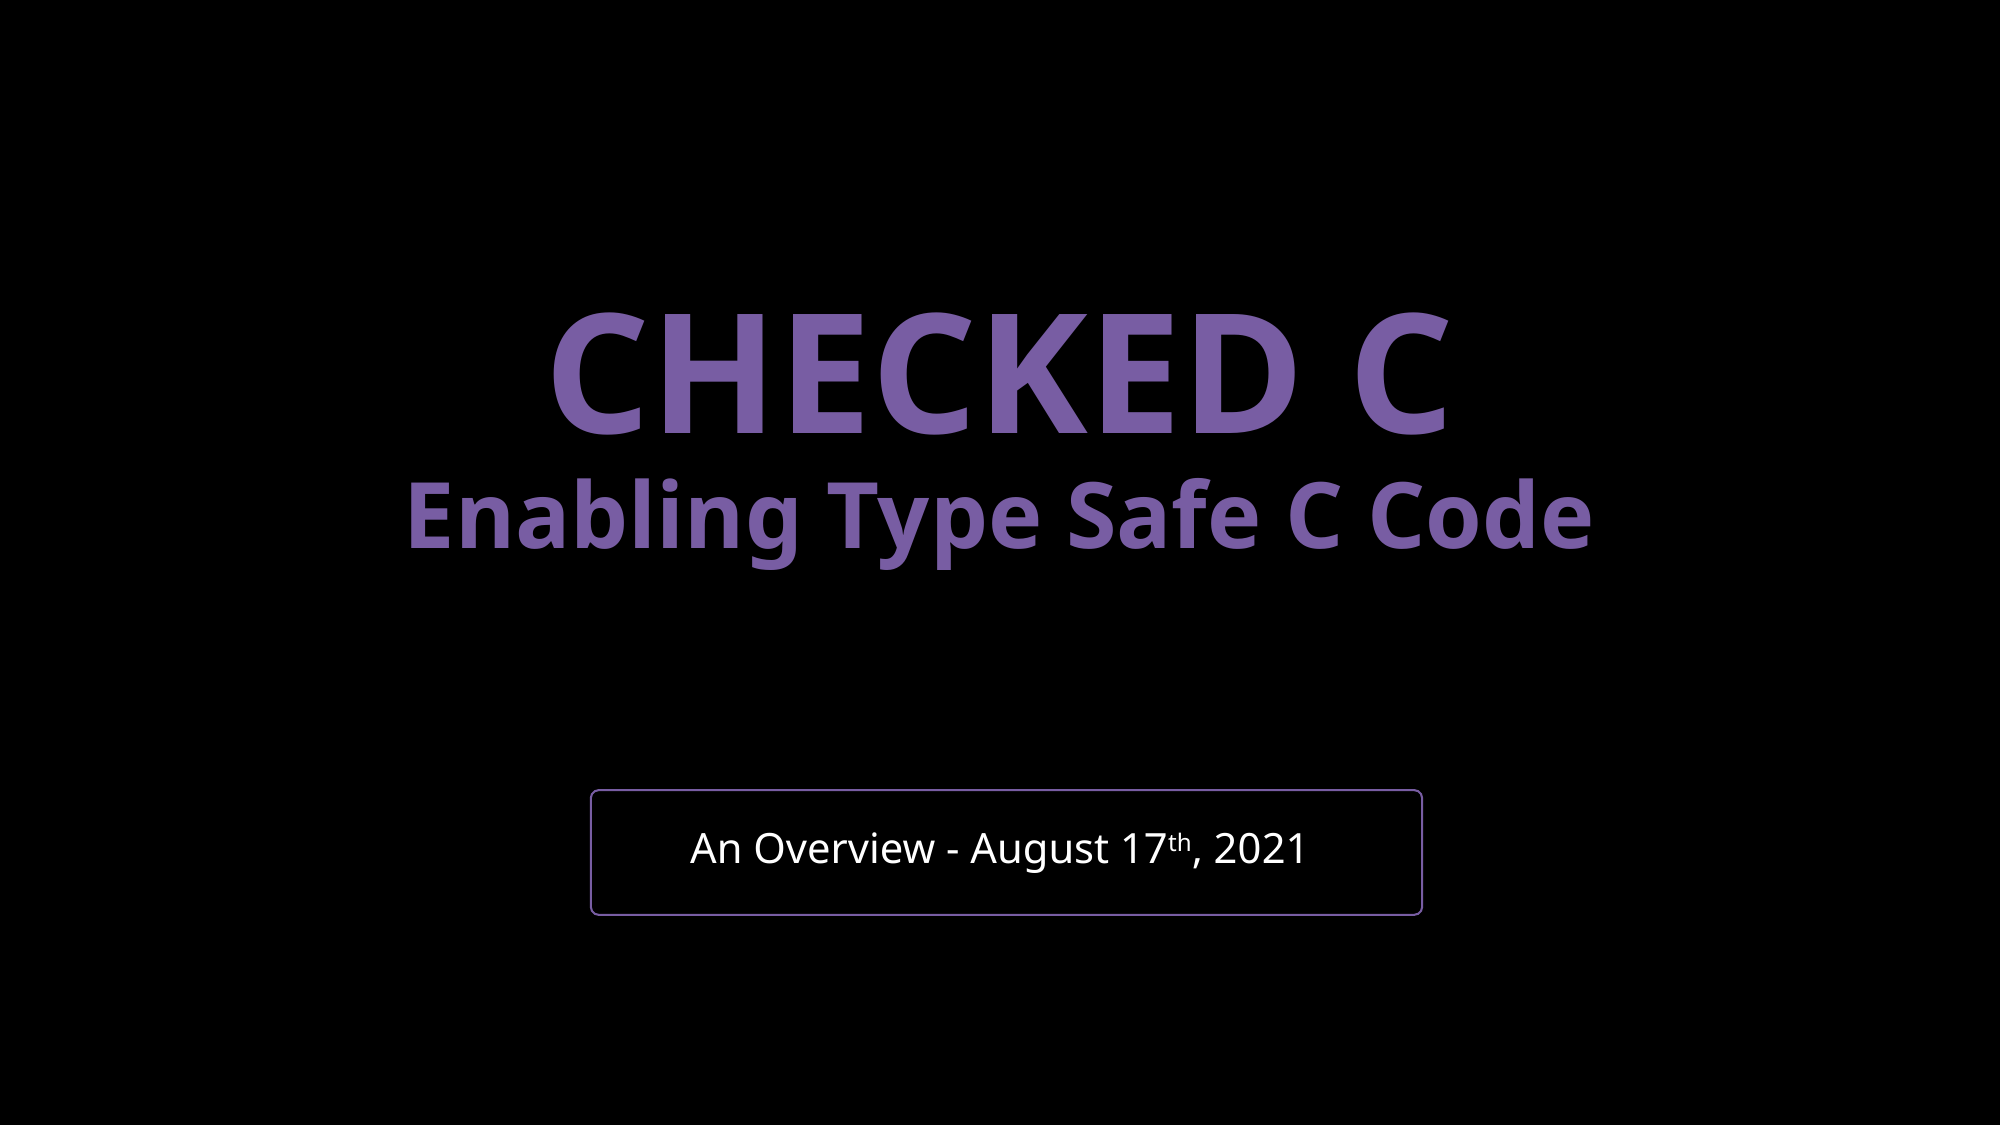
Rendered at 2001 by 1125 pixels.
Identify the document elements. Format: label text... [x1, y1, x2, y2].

text_box [589, 789, 1424, 819]
title CHECKED C Enabling Type Safe C Code [249, 184, 1750, 576]
subtitle An Overview - August 17th, 2021 [249, 819, 1750, 1093]
